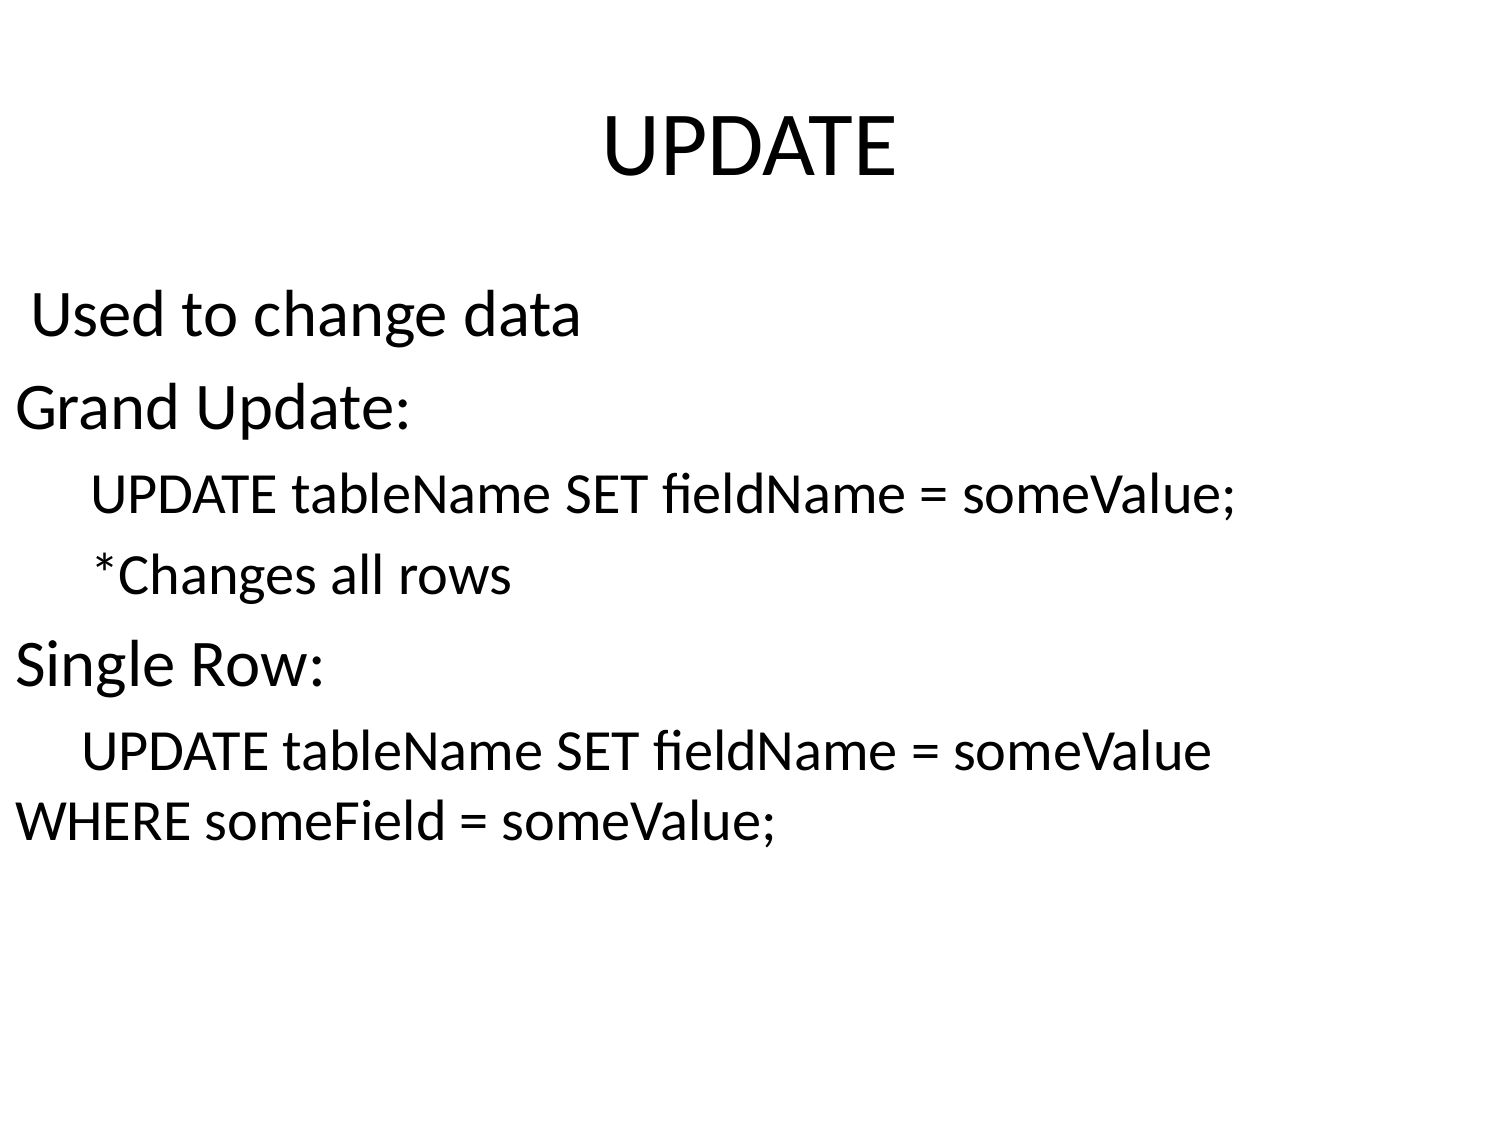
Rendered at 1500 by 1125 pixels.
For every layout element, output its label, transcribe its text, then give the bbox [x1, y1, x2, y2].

list Used to change data Grand Update: UPDATE tableName SET fieldName = someValue; *Changes all rows Single Row: UPDATE tableName SET fieldName = someValue WHERE someField = someValue; [0, 262, 1350, 1005]
title UPDATE [75, 45, 1425, 233]
